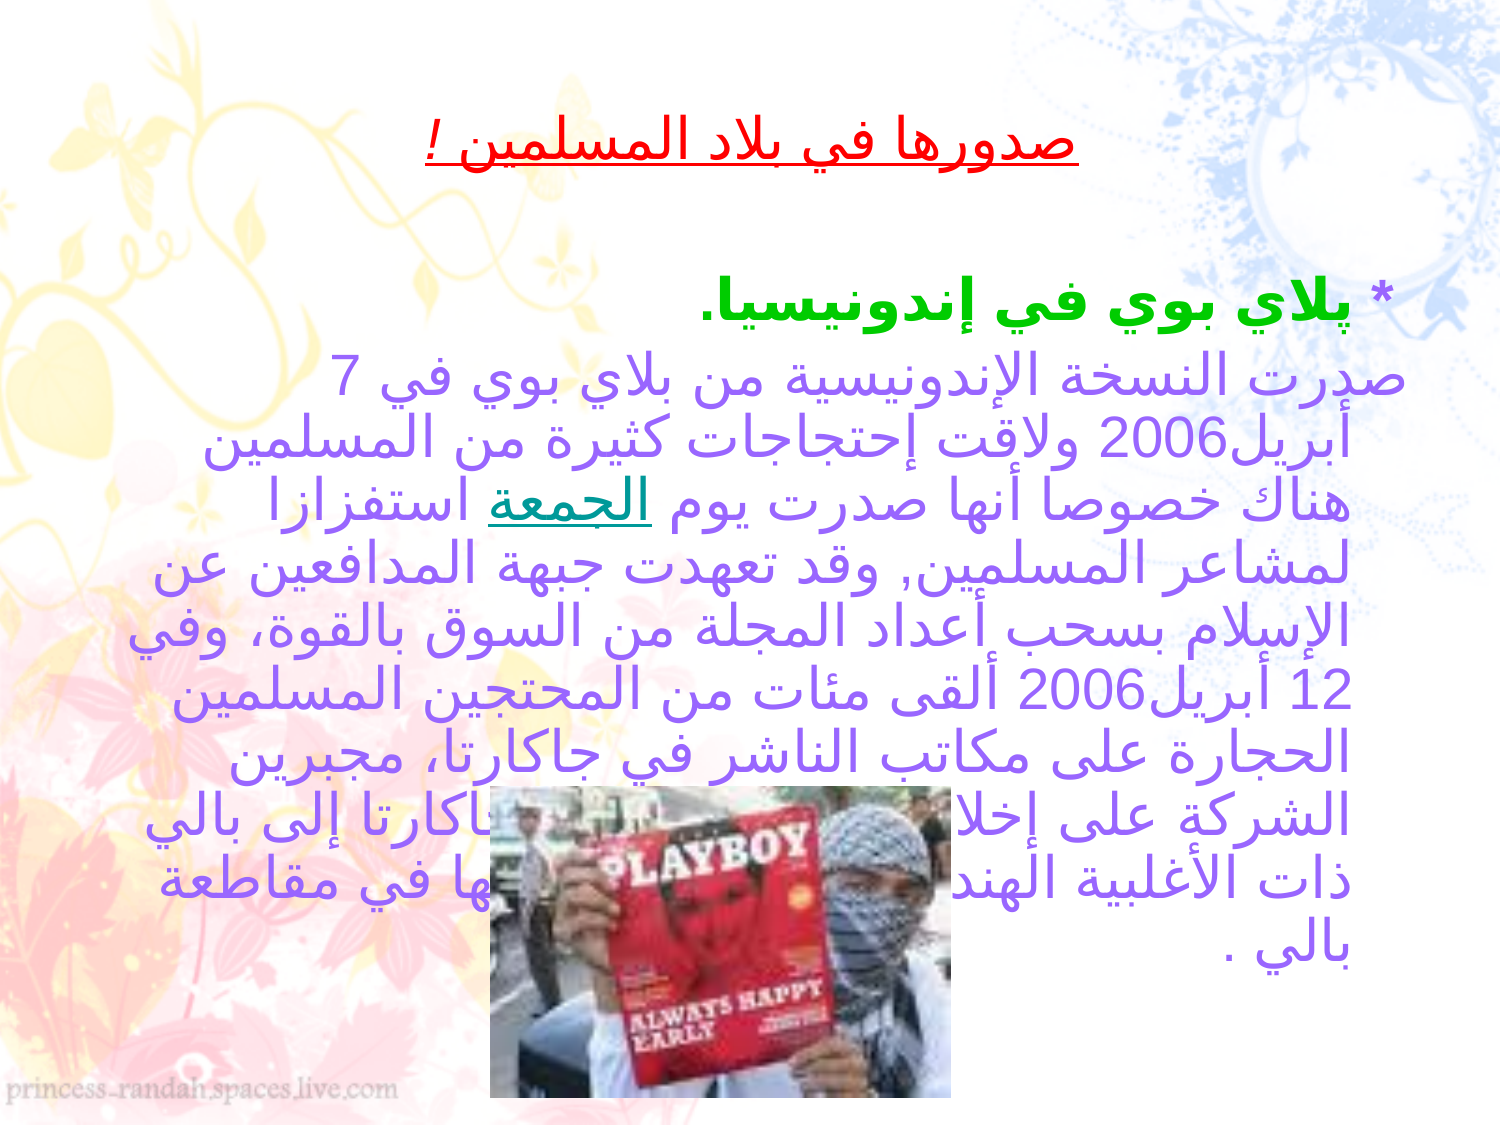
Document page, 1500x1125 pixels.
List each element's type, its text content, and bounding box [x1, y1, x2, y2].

list * پلاي بوي في إندونيسيا. صدرت النسخة الإندونيسية من بلاي بوي في 7 أبريل2006 ولاقت إحتجاجات كثيرة من المسلمين هناك خصوصا أنها صدرت يوم الجمعة استفزازا لمشاعر المسلمين, وقد تعهدت جبهة المدافعين عن الإسلام بسحب أعداد المجلة من السوق بالقوة، وفي 12 أبريل2006 ألقى مئات من المحتجين المسلمين الحجارة على مكاتب الناشر في جاكارتا، مجبرين الشركة على إخلاء مقرها ونقله من جاكارتا إلى بالي ذات الأغلبية الهندوسية وتم أيضاً تبنيعها في مقاطعة بالي . [74, 262, 1426, 1006]
title صدورها في بلاد المسلمين ! [76, 42, 1428, 231]
picture [0, 0, 1500, 1125]
